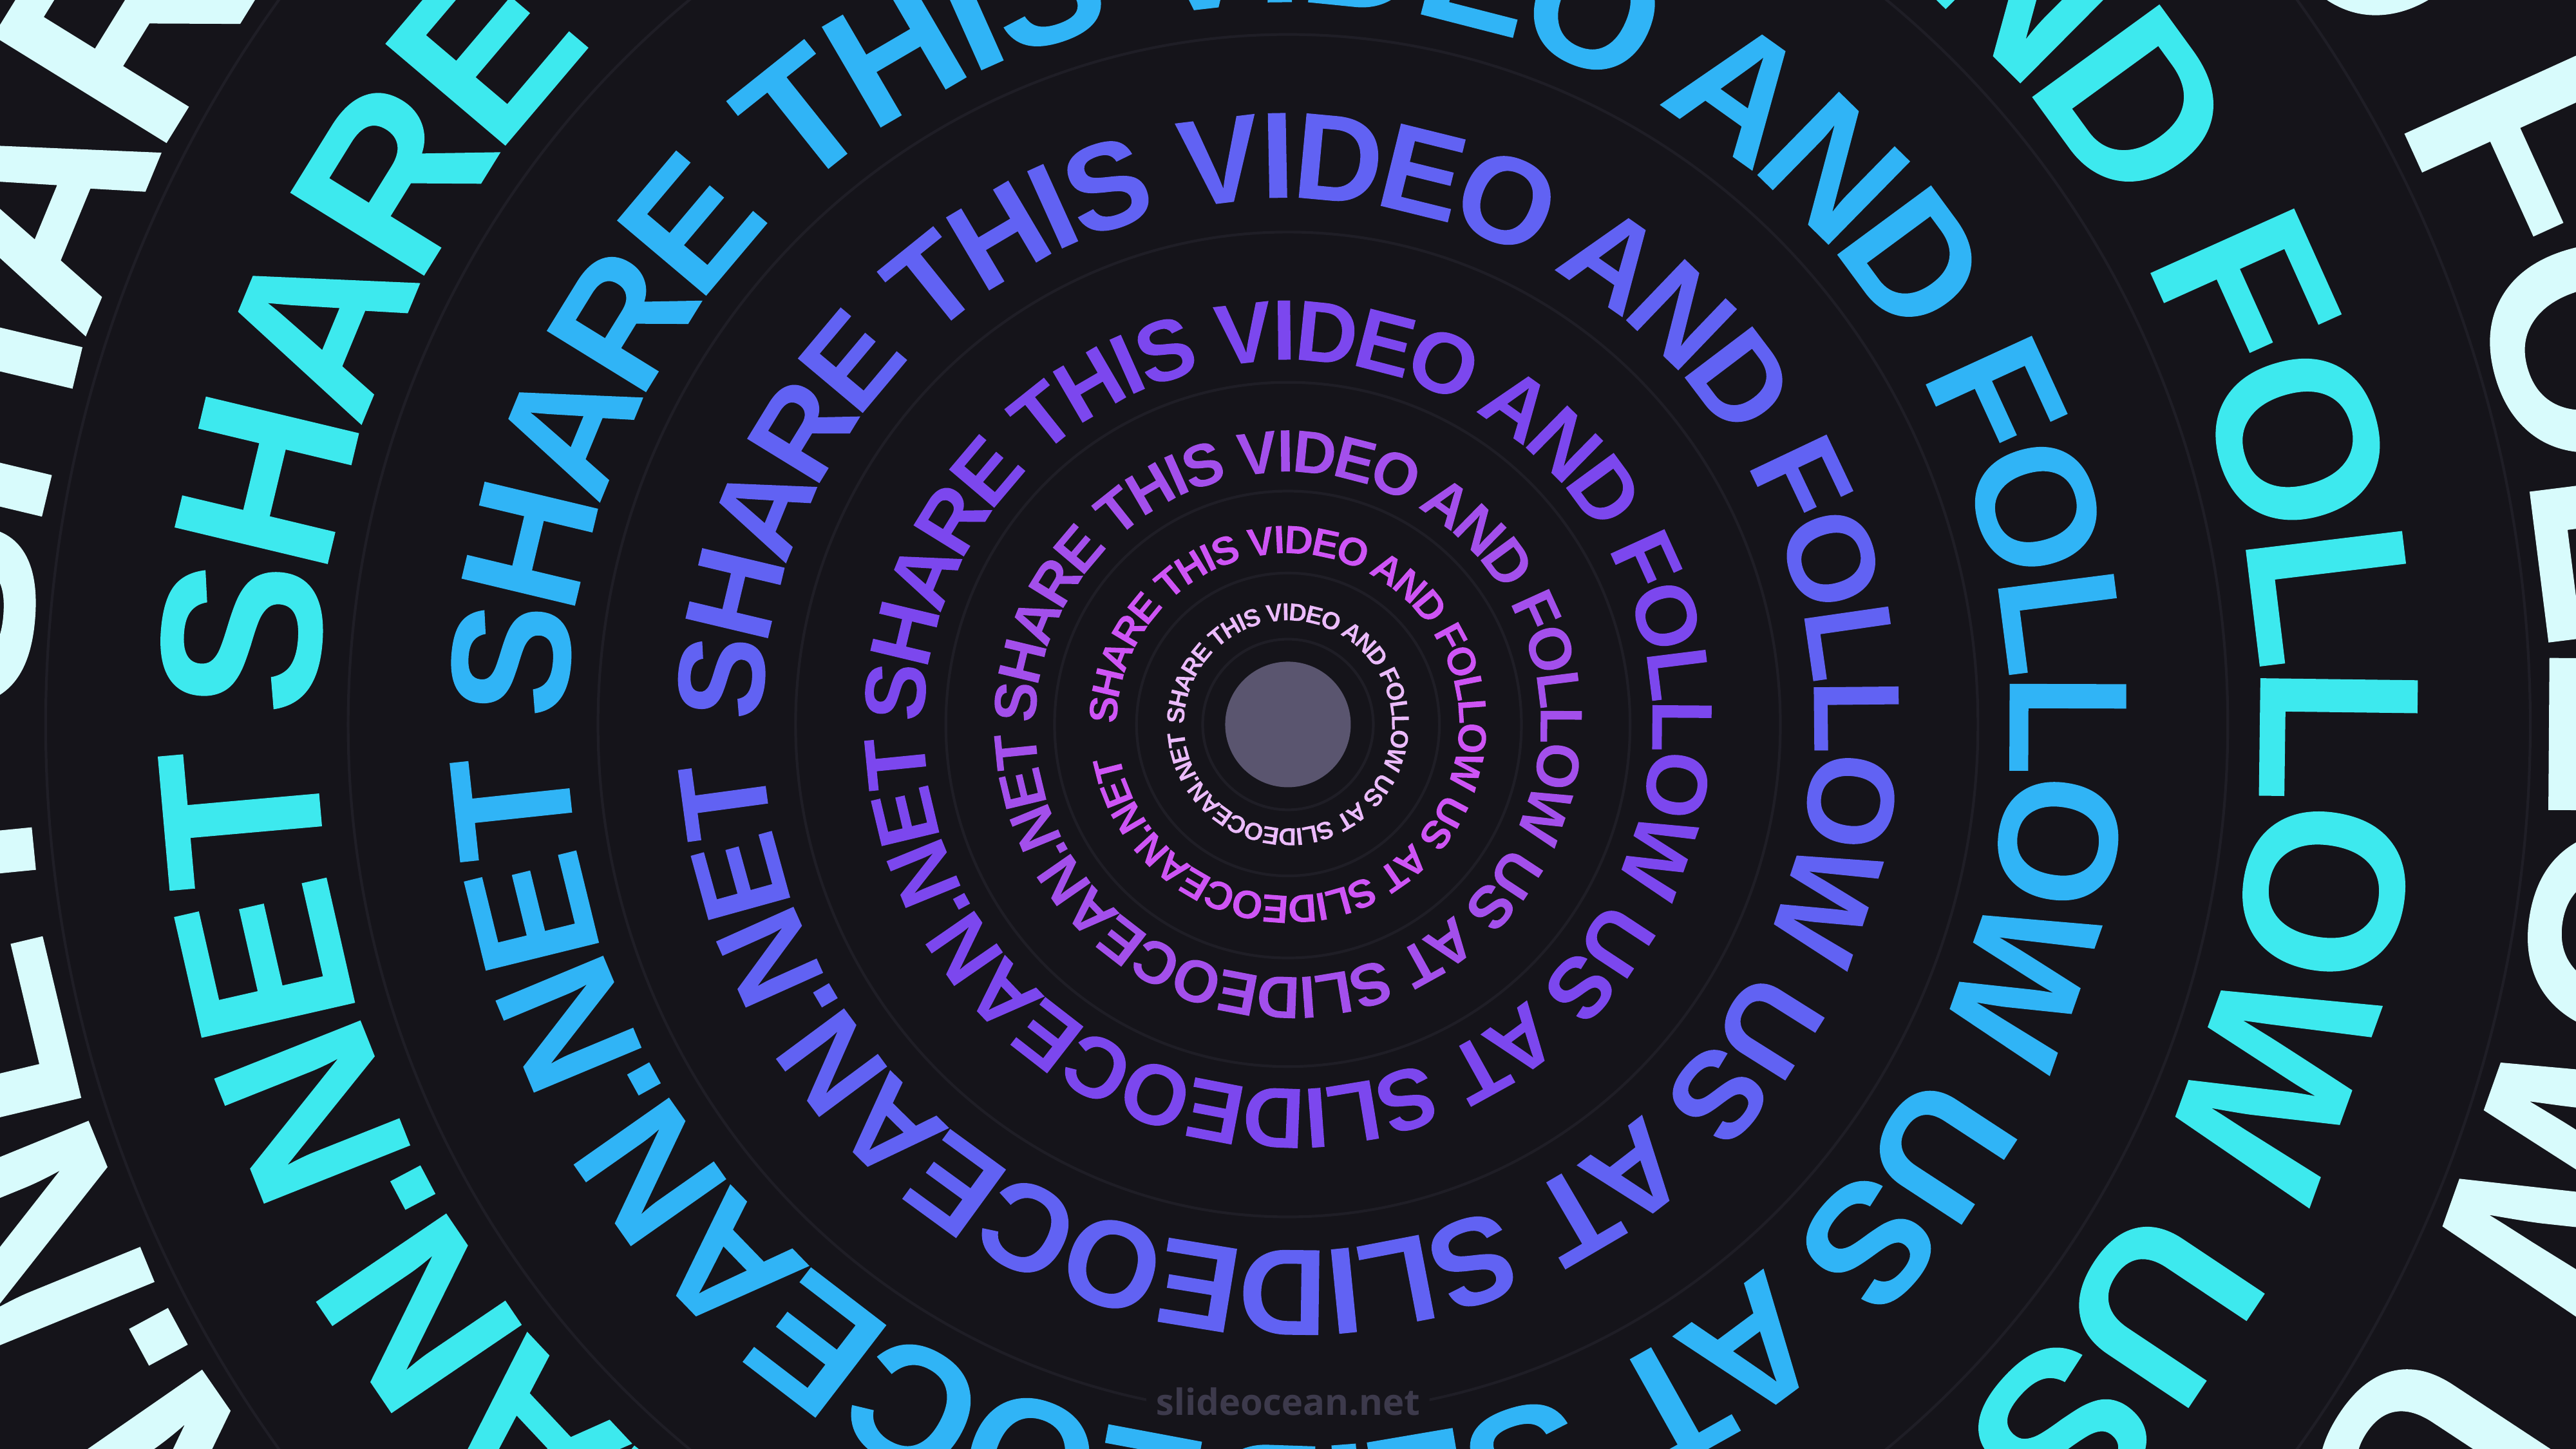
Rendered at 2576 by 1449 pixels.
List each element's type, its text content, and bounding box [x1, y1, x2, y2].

text_box [44, 0, 2532, 1449]
text_box slideocean.net [1146, 1374, 1430, 1428]
text_box [1202, 638, 1374, 811]
